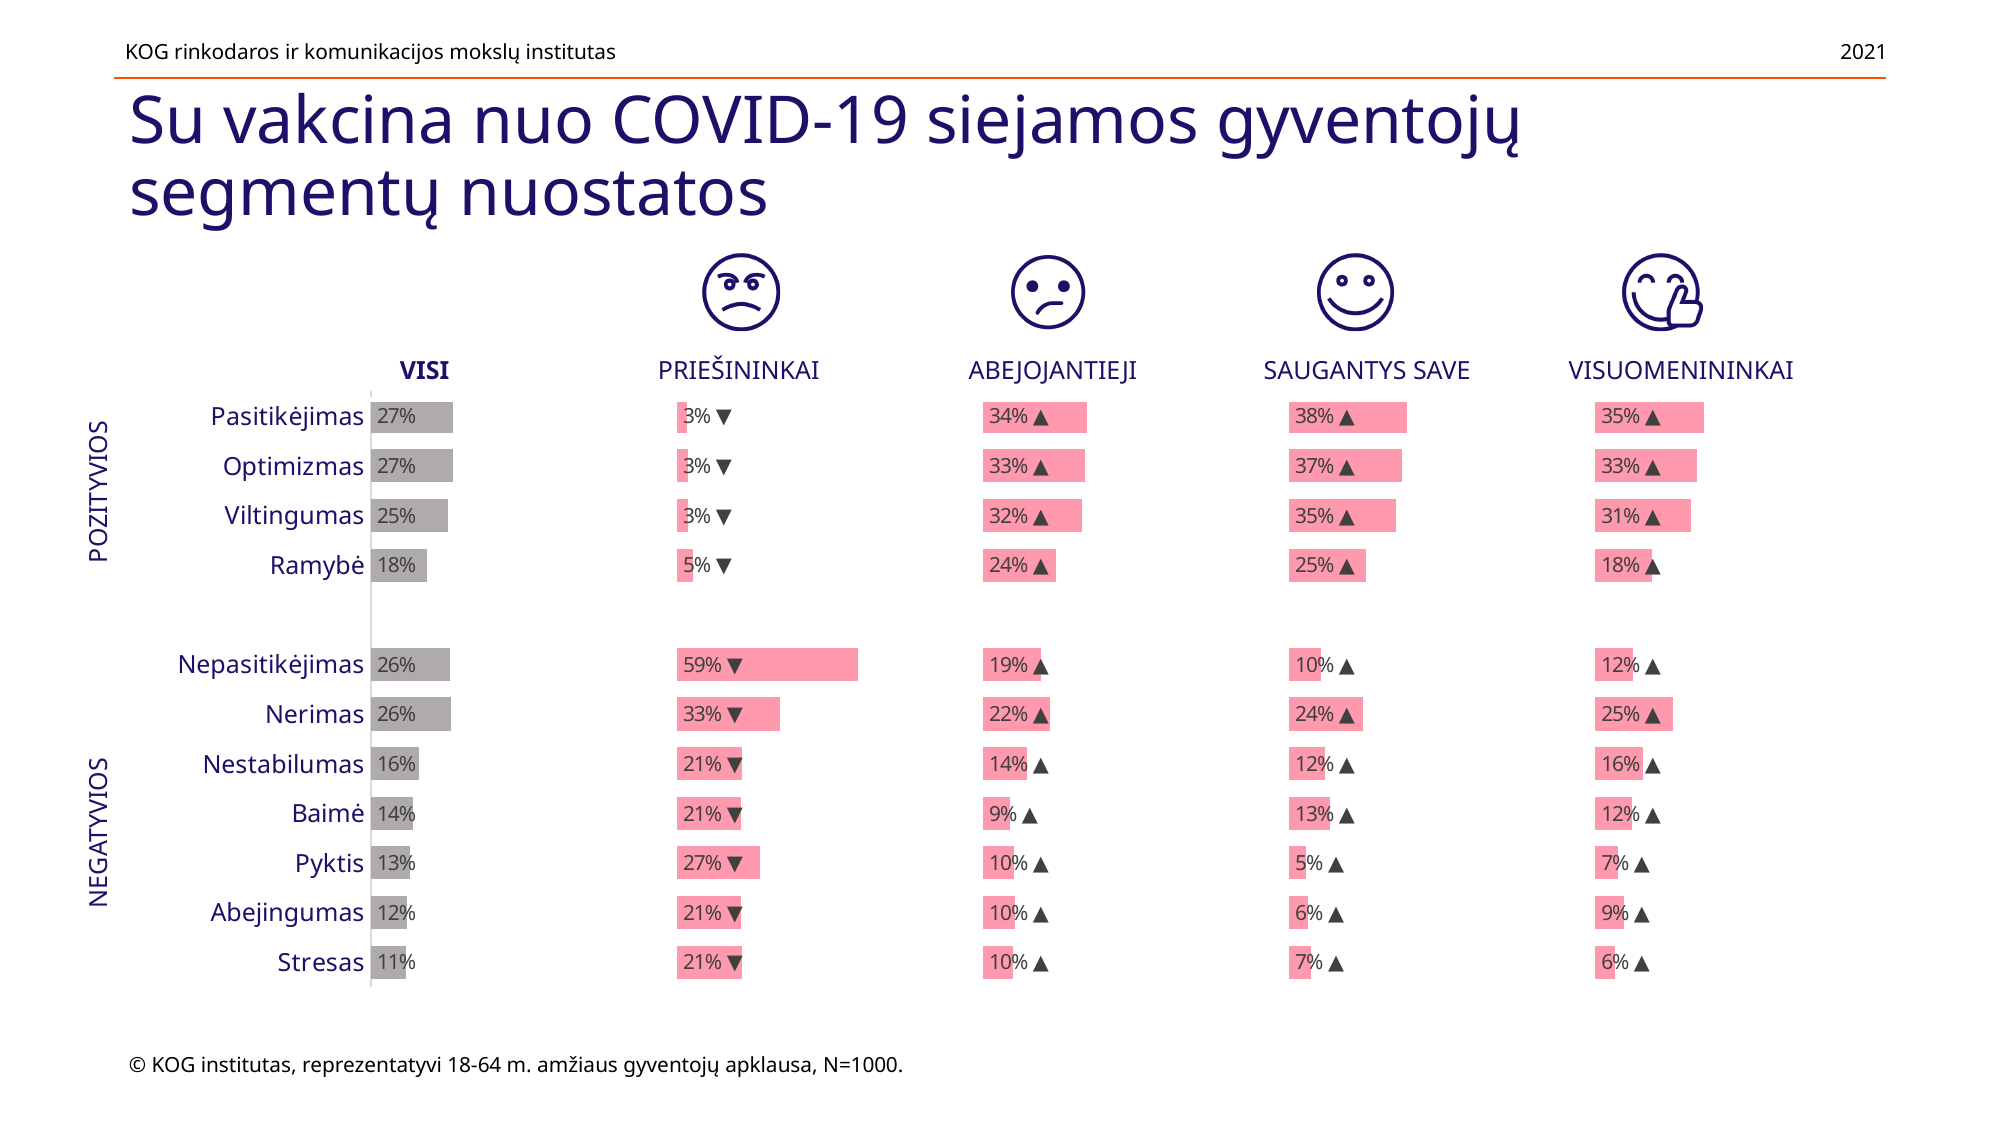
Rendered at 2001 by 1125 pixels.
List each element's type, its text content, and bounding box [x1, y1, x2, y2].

picture [1616, 245, 1709, 339]
picture [1001, 245, 1095, 339]
table_header PRIEŠININKAI [583, 339, 895, 378]
chart [140, 378, 2000, 1000]
title Su vakcina nuo COVID-19 siejamos gyventojų segmentų nuostatos [114, 78, 1840, 237]
table_header SAUGANTYS SAVE [1211, 339, 1523, 378]
picture [694, 245, 788, 339]
text_box NEGATYVIOS [72, 643, 140, 923]
table_header VISI [269, 339, 581, 378]
picture [1309, 245, 1402, 339]
table_header VISUOMENININKAI [1525, 339, 1838, 378]
text_box POZITYVIOS [72, 352, 141, 632]
list © KOG institutas, reprezentatyvi 18-64 m. amžiaus gyventojų apklausa, N=1000. [114, 1046, 1437, 1085]
table_header ABEJOJANTIEJI [897, 339, 1209, 378]
